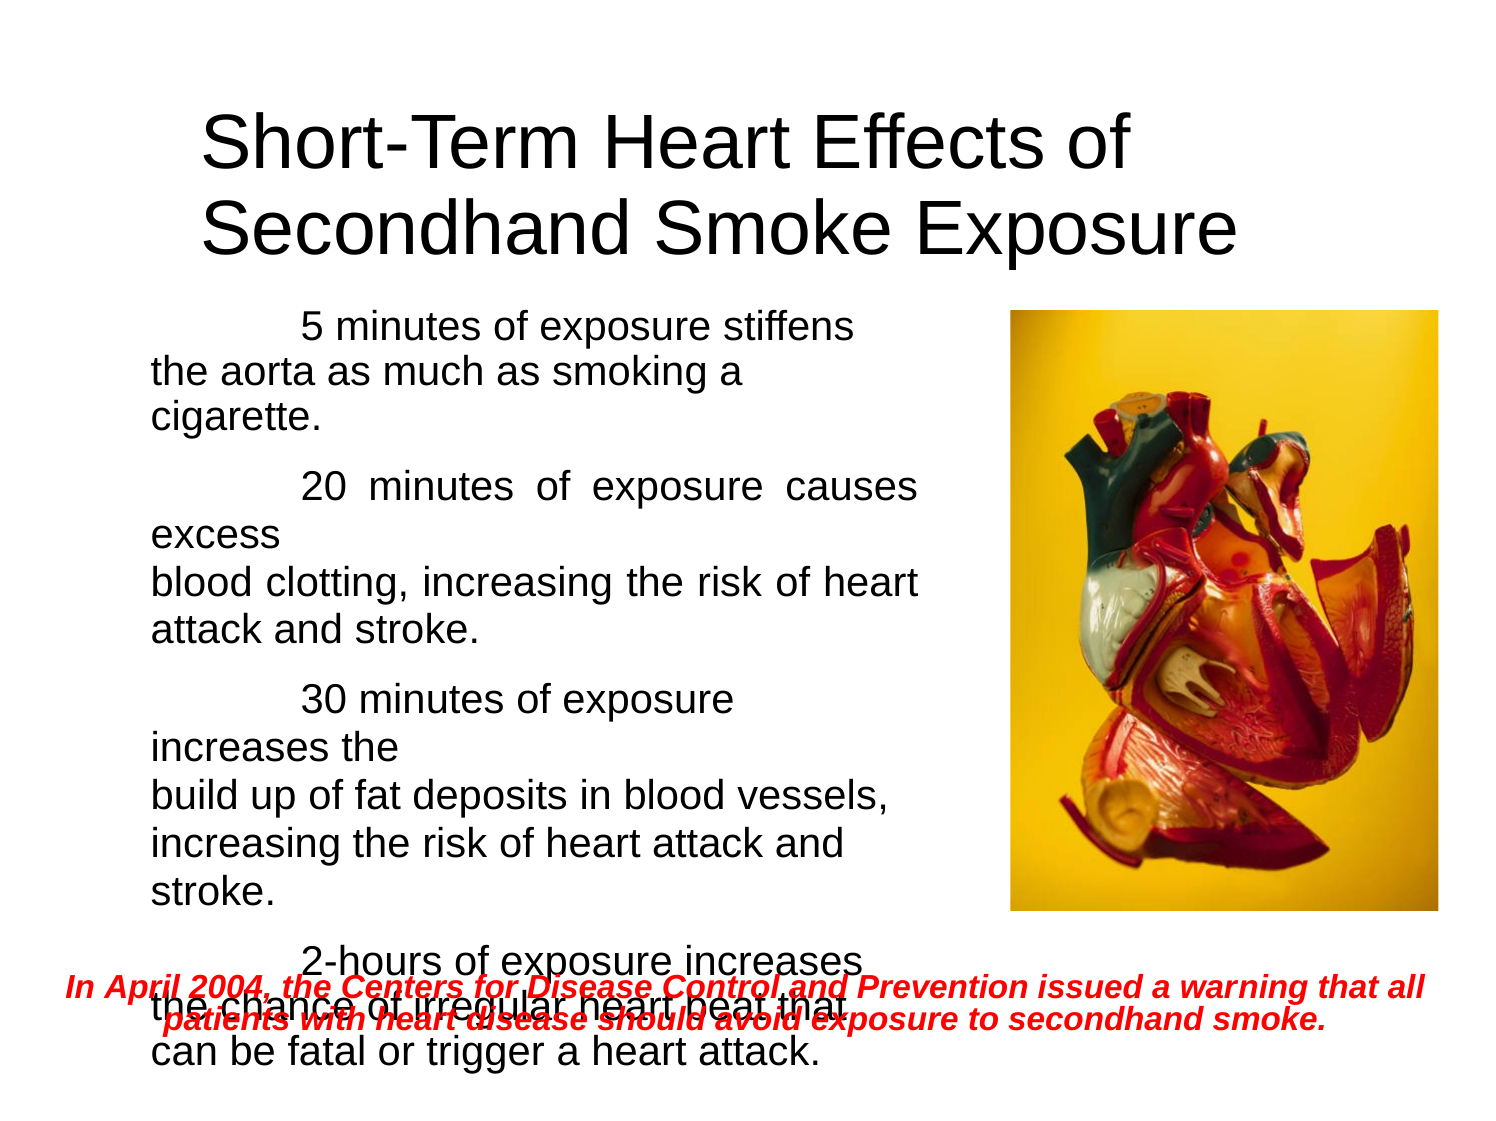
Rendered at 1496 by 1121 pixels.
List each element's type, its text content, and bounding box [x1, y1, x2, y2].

text_box In April 2004, the Centers for Disease Control and Prevention issued a warning that all patients with heart disease should avoid exposure to secondhand smoke. [63, 973, 1437, 1043]
text_box [1257, 310, 1439, 911]
text_box Short-Term Heart Effects of Secondhand Smoke Exposure  5 minutes of exposure stiffens the aorta as much as smoking a cigarette.  20 minutes of exposure causes excess blood clotting, increasing the risk of heart attack and stroke.  30 minutes of exposure increases the build up of fat deposits in blood vessels, increasing the risk of heart attack and stroke.  2-hours of exposure increases the chance of irregular heart beat that can be fatal or trigger a heart attack. [148, 103, 1257, 923]
